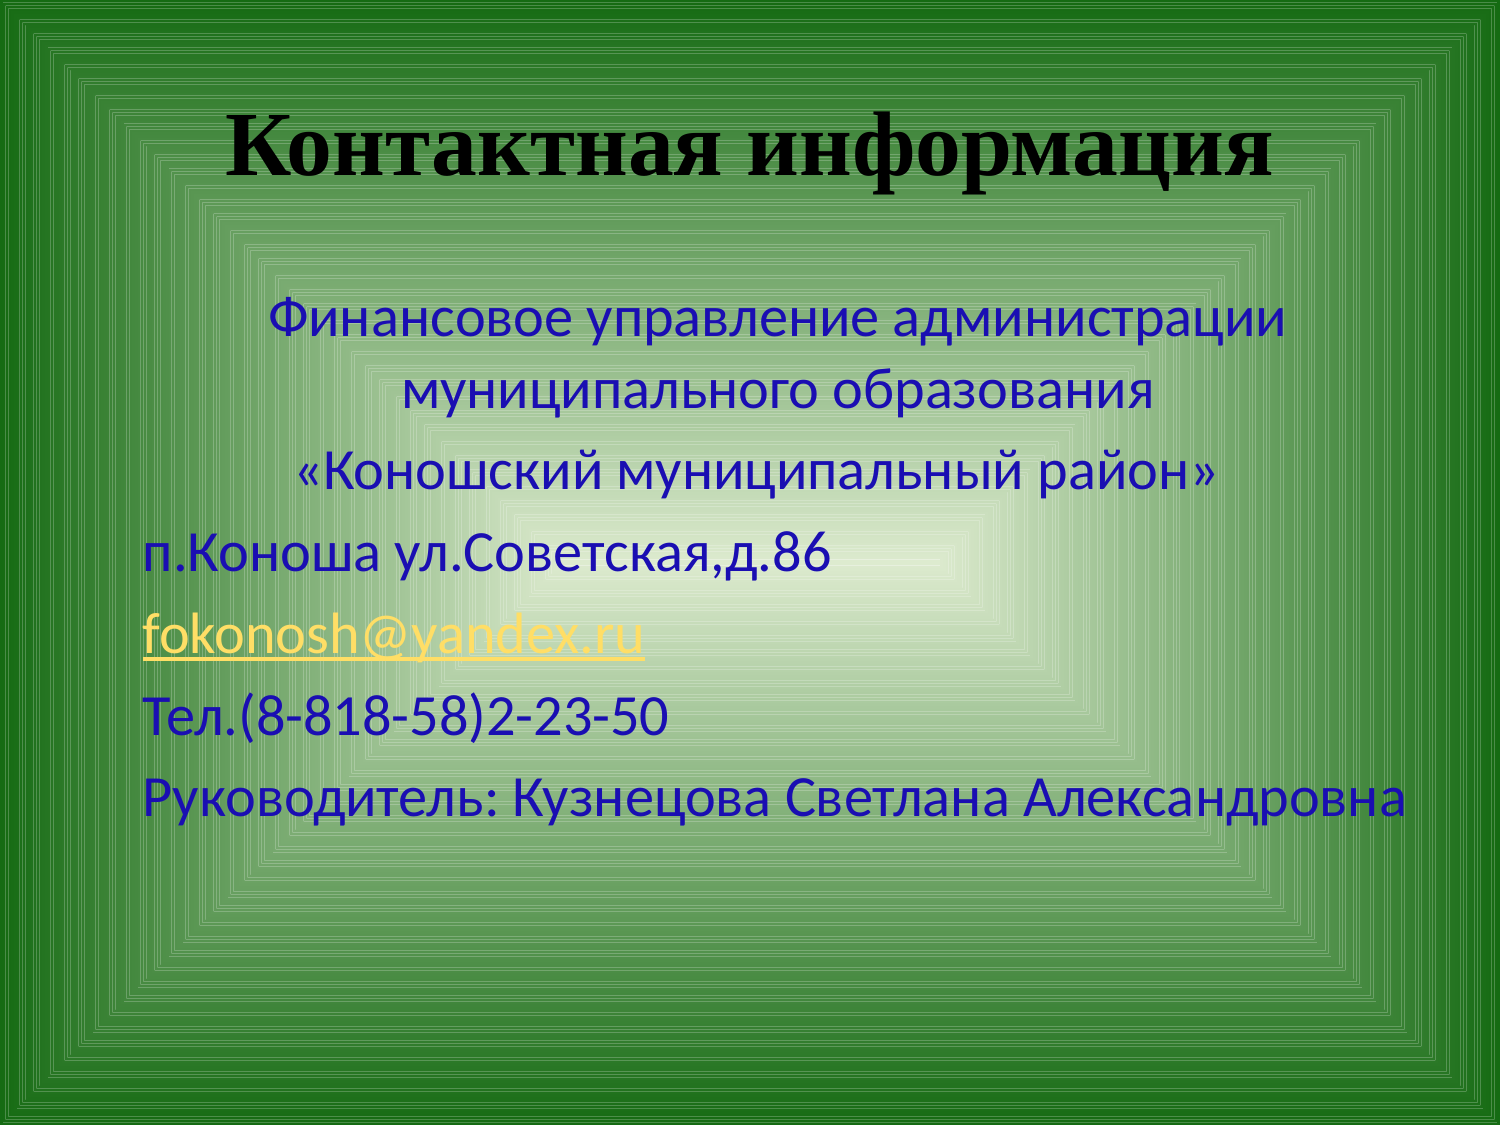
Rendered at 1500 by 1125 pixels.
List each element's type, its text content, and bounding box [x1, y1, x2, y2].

title Контактная информация [75, 45, 1425, 233]
list Финансовое управление администрации муниципального образования «Коношский муниципальный район» п.Коноша ул.Советская,д.86 fokonosh@yandex.ru Тел.(8-818-58)2-23-50 Руководитель: Кузнецова Светлана Александровна [75, 262, 1425, 1067]
